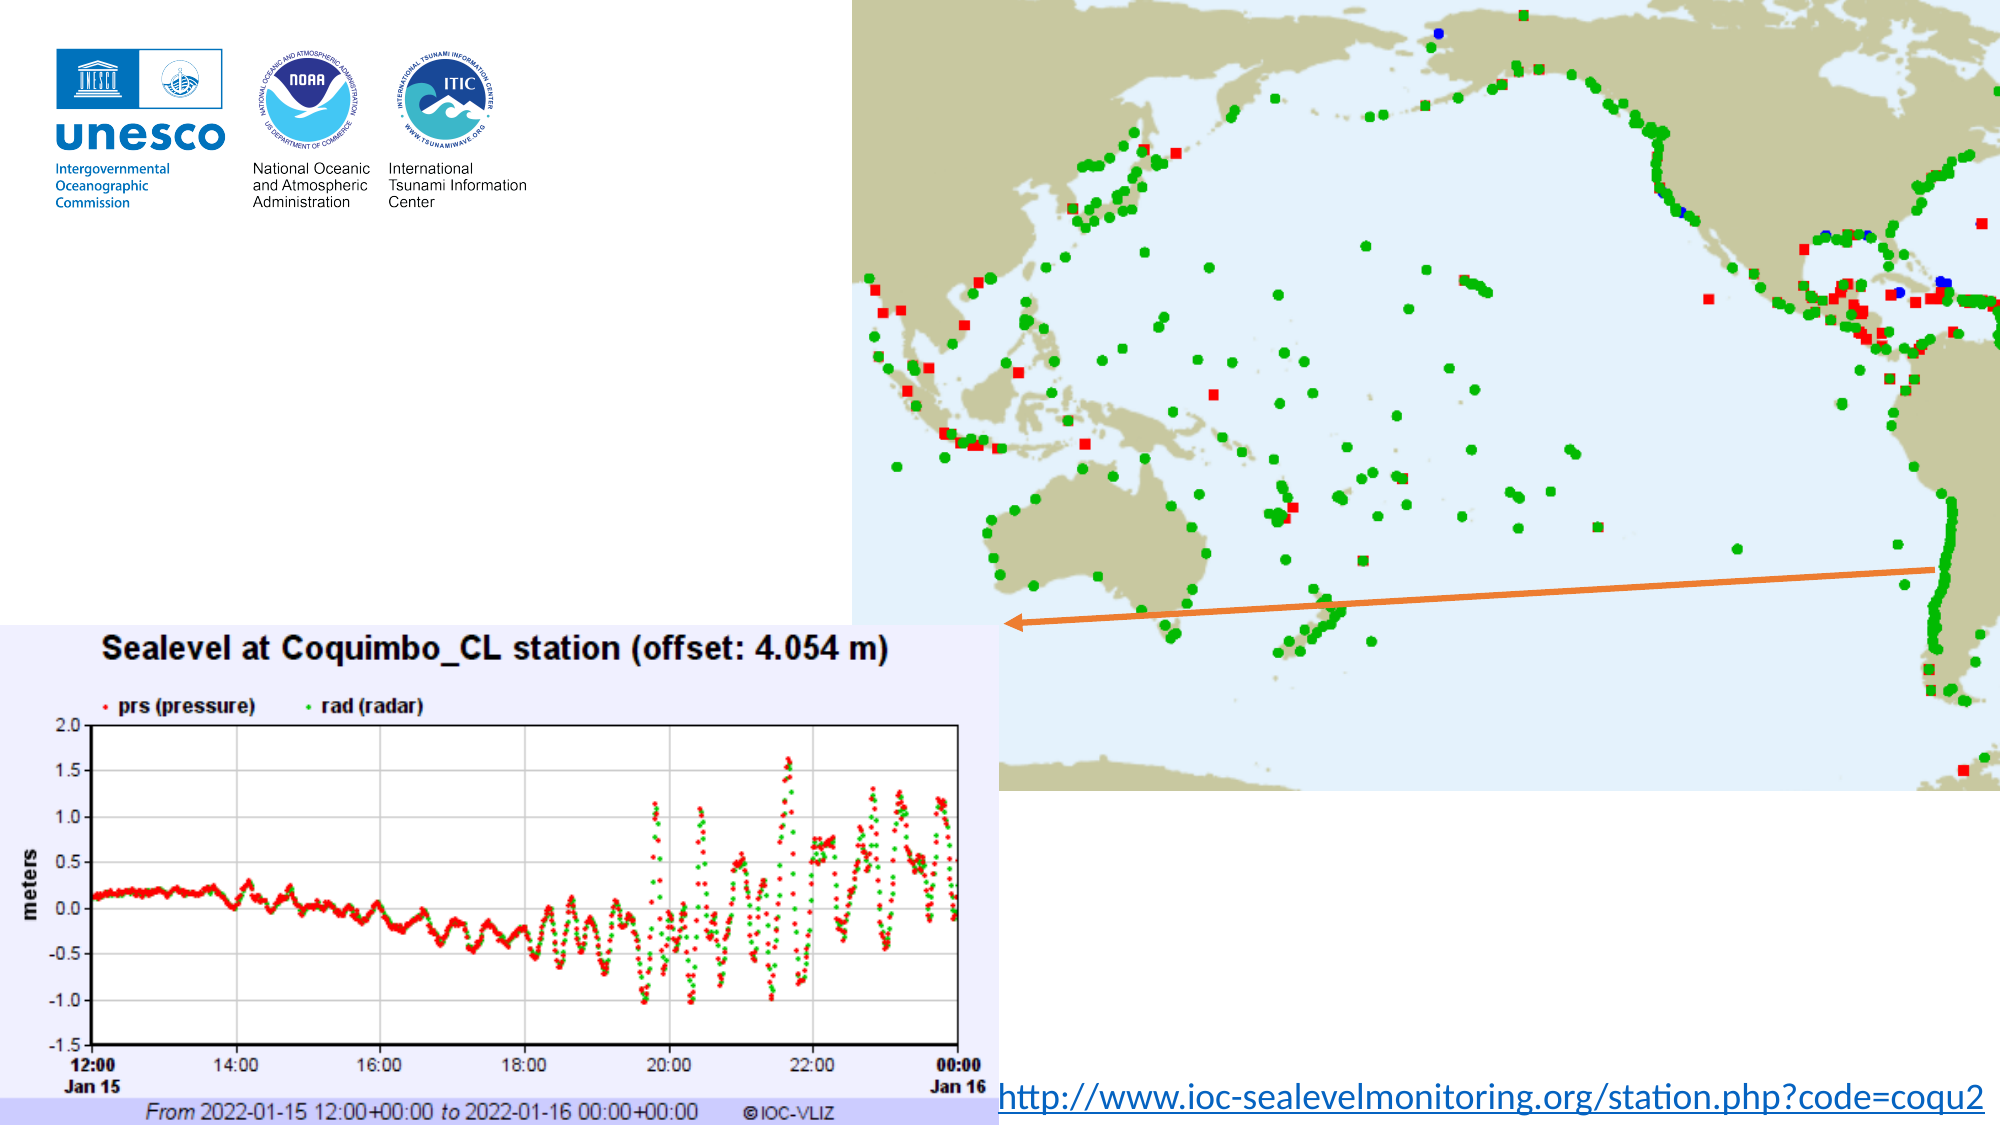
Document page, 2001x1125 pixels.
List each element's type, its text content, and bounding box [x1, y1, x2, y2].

picture [0, 0, 2000, 1125]
text_box http://www.ioc-sealevelmonitoring.org/station.php?code=coqu2 [999, 1064, 2000, 1125]
picture [43, 35, 527, 221]
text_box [1003, 569, 1935, 624]
